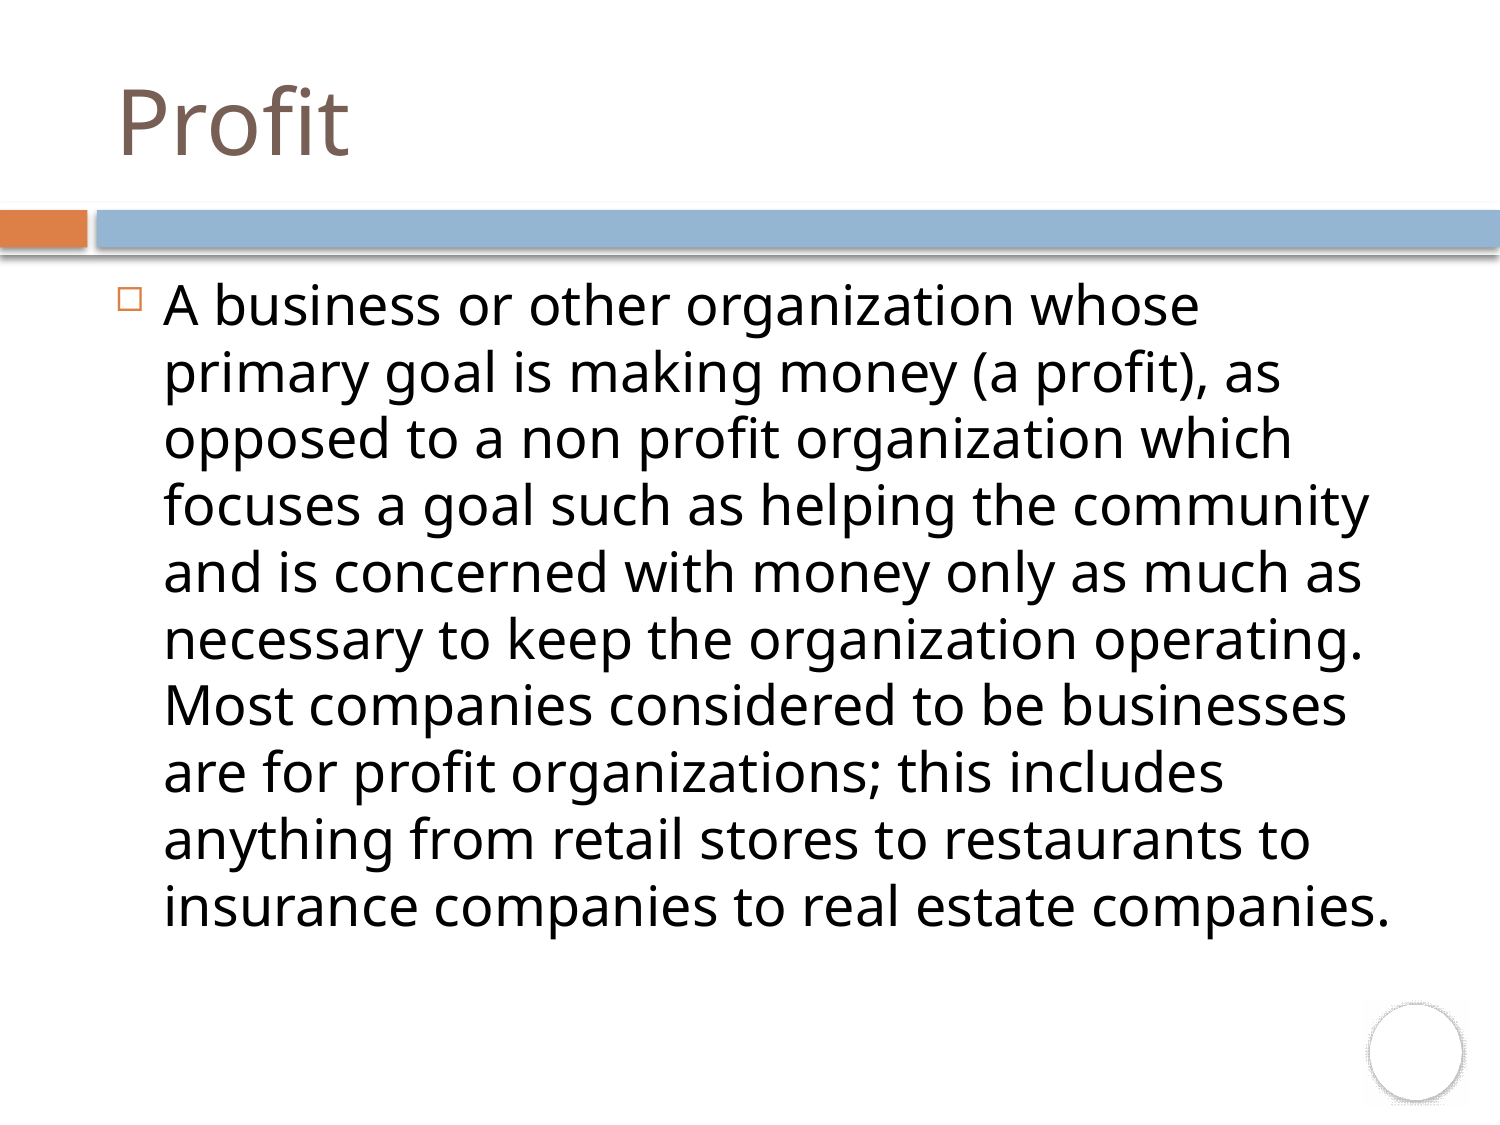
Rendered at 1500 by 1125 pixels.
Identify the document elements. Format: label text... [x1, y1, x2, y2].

picture [1362, 999, 1470, 1106]
title Profit [100, 37, 1438, 200]
list A business or other organization whose primary goal is making money (a profit), as opposed to a non profit organization which focuses a goal such as helping the community and is concerned with money only as much as necessary to keep the organization operating. Most companies considered to be businesses are for profit organizations; this includes anything from retail stores to restaurants to insurance companies to real estate companies. [100, 262, 1438, 1000]
